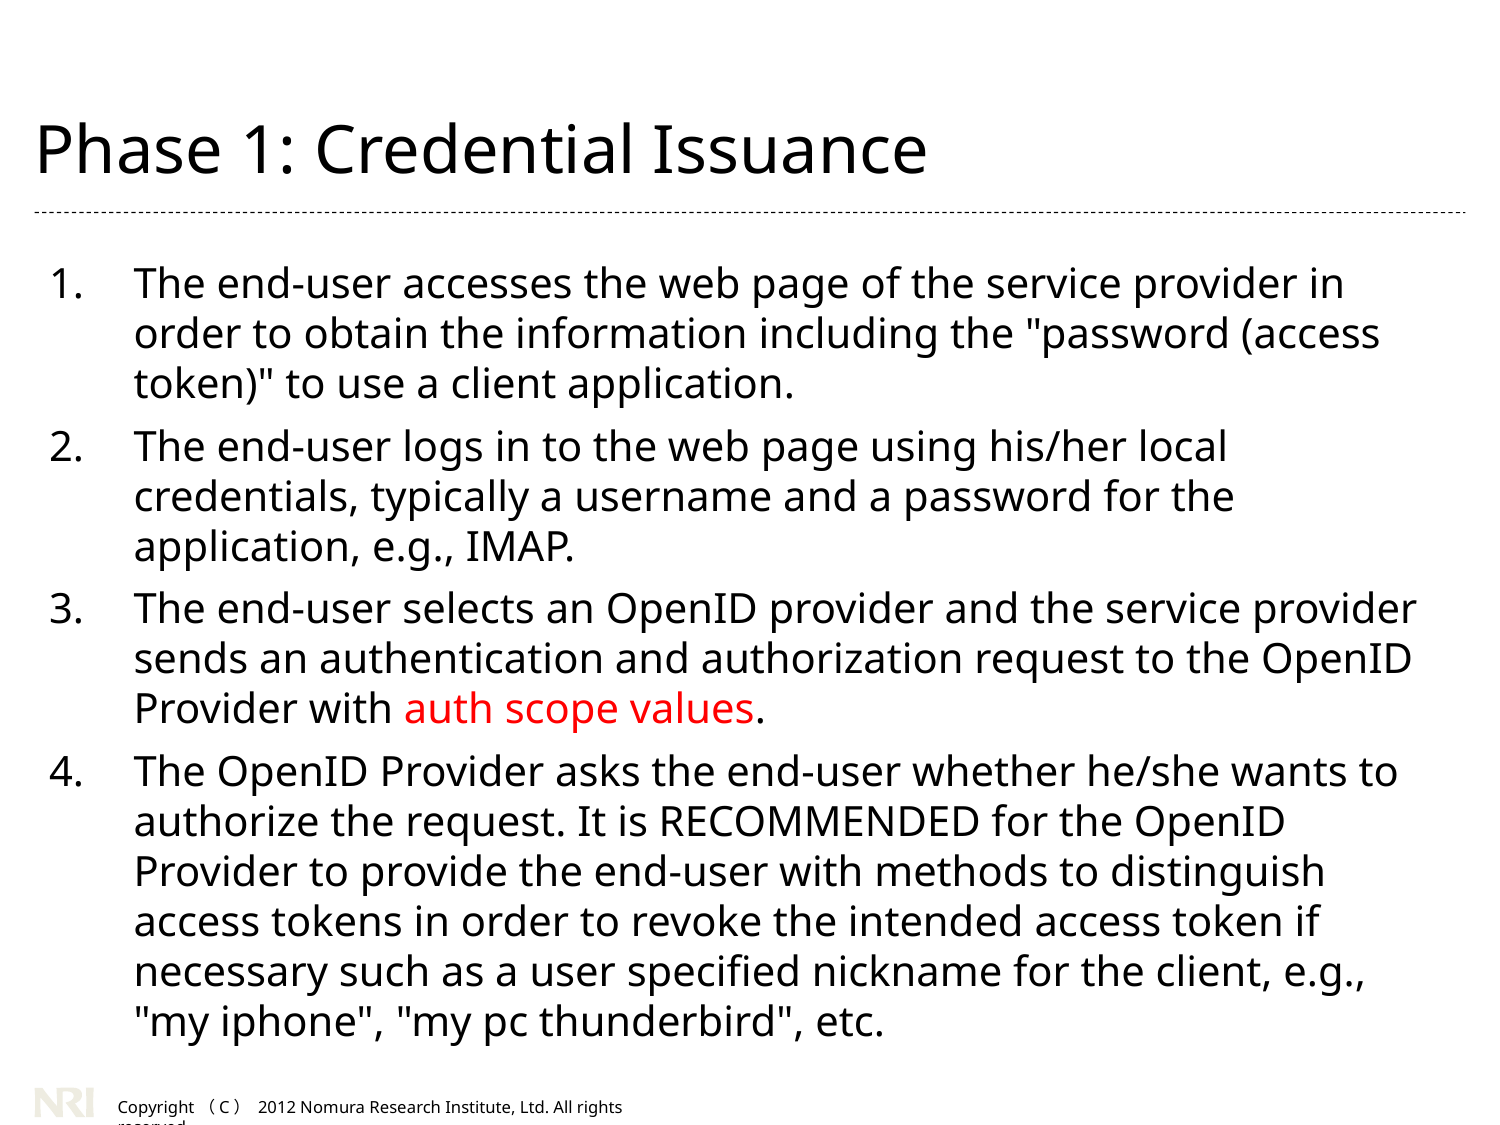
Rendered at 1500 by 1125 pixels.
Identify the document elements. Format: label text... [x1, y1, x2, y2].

list The end-user accesses the web page of the service provider in order to obtain the information including the "password (access token)" to use a client application. The end-user logs in to the web page using his/her local credentials, typically a username and a password for the application, e.g., IMAP. The end-user selects an OpenID provider and the service provider sends an authentication and authorization request to the OpenID Provider with auth scope values. The OpenID Provider asks the end-user whether he/she wants to authorize the request. It is RECOMMENDED for the OpenID Provider to provide the end-user with methods to distinguish access tokens in order to revoke the intended access token if necessary such as a user specified nickname for the client, e.g., "my iphone", "my pc thunderbird", etc. [34, 249, 1466, 1076]
title Phase 1: Credential Issuance [34, 37, 1466, 195]
